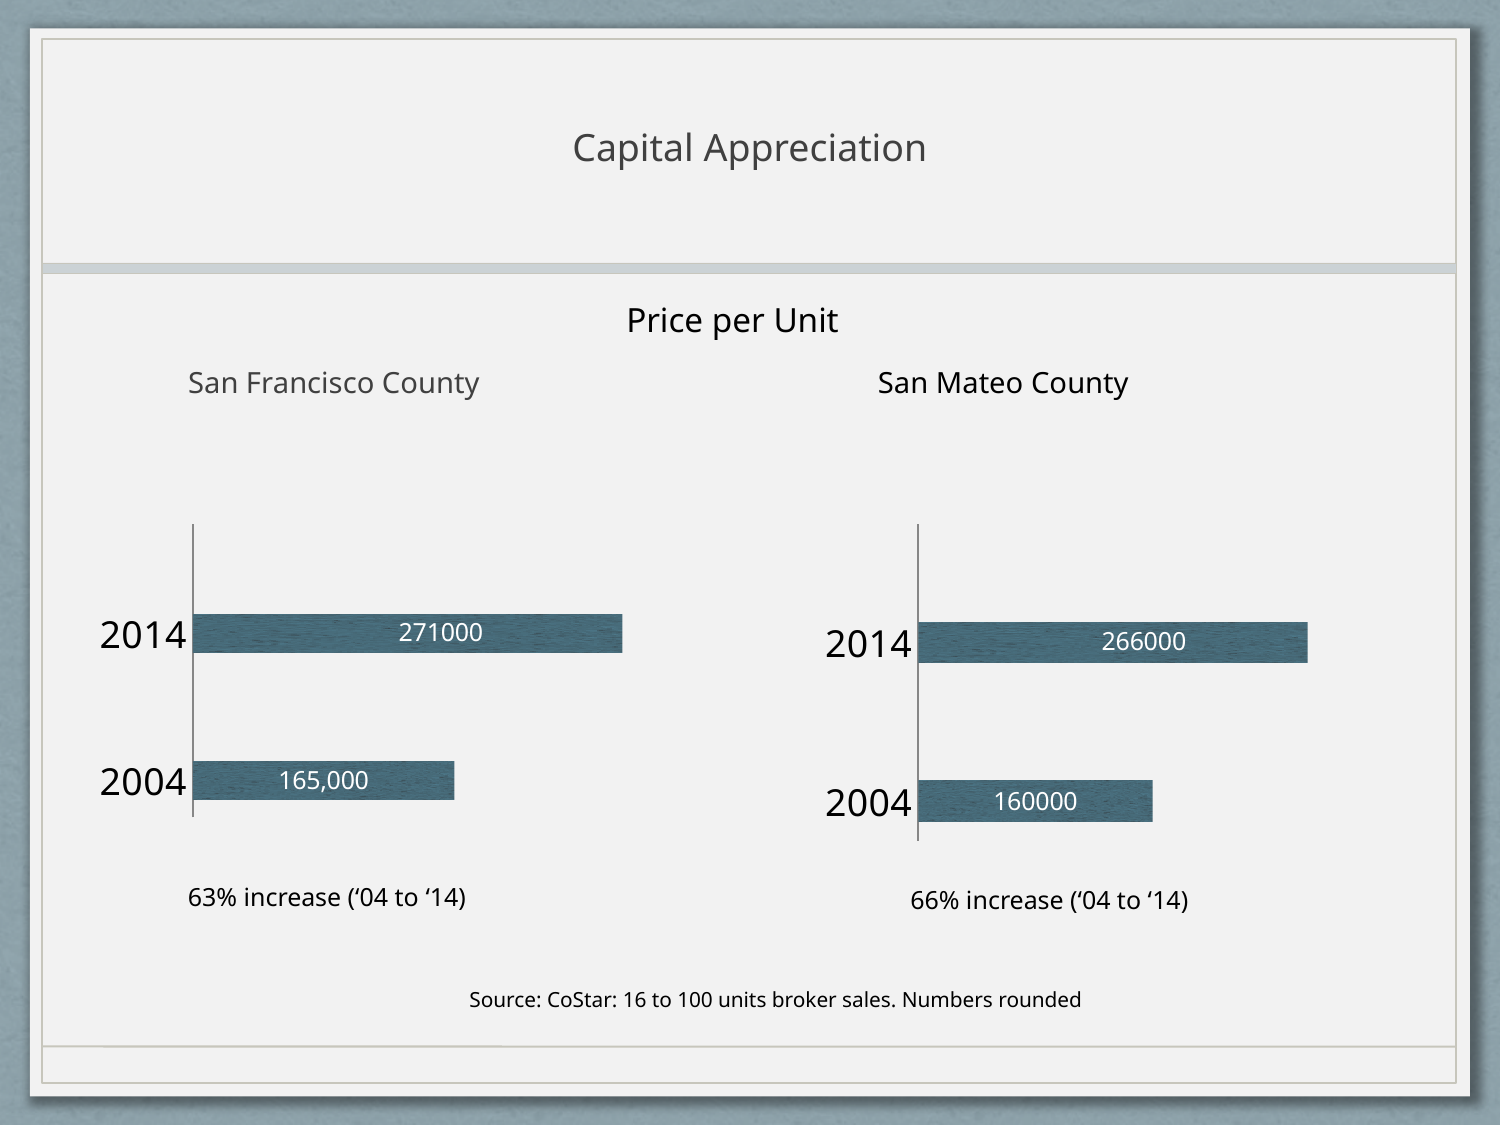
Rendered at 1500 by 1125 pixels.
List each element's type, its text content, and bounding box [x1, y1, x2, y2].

text_box San Mateo County [863, 357, 1186, 437]
chart [68, 522, 696, 889]
chart [803, 521, 1384, 918]
title Capital Appreciation [147, 67, 1353, 260]
list San Francisco County [173, 357, 639, 409]
text_box Source: CoStar: 16 to 100 units broker sales. Numbers rounded [454, 979, 1275, 1020]
text_box 63% increase (‘04 to ‘14) [173, 899, 525, 920]
text_box Price per Unit [611, 292, 896, 347]
